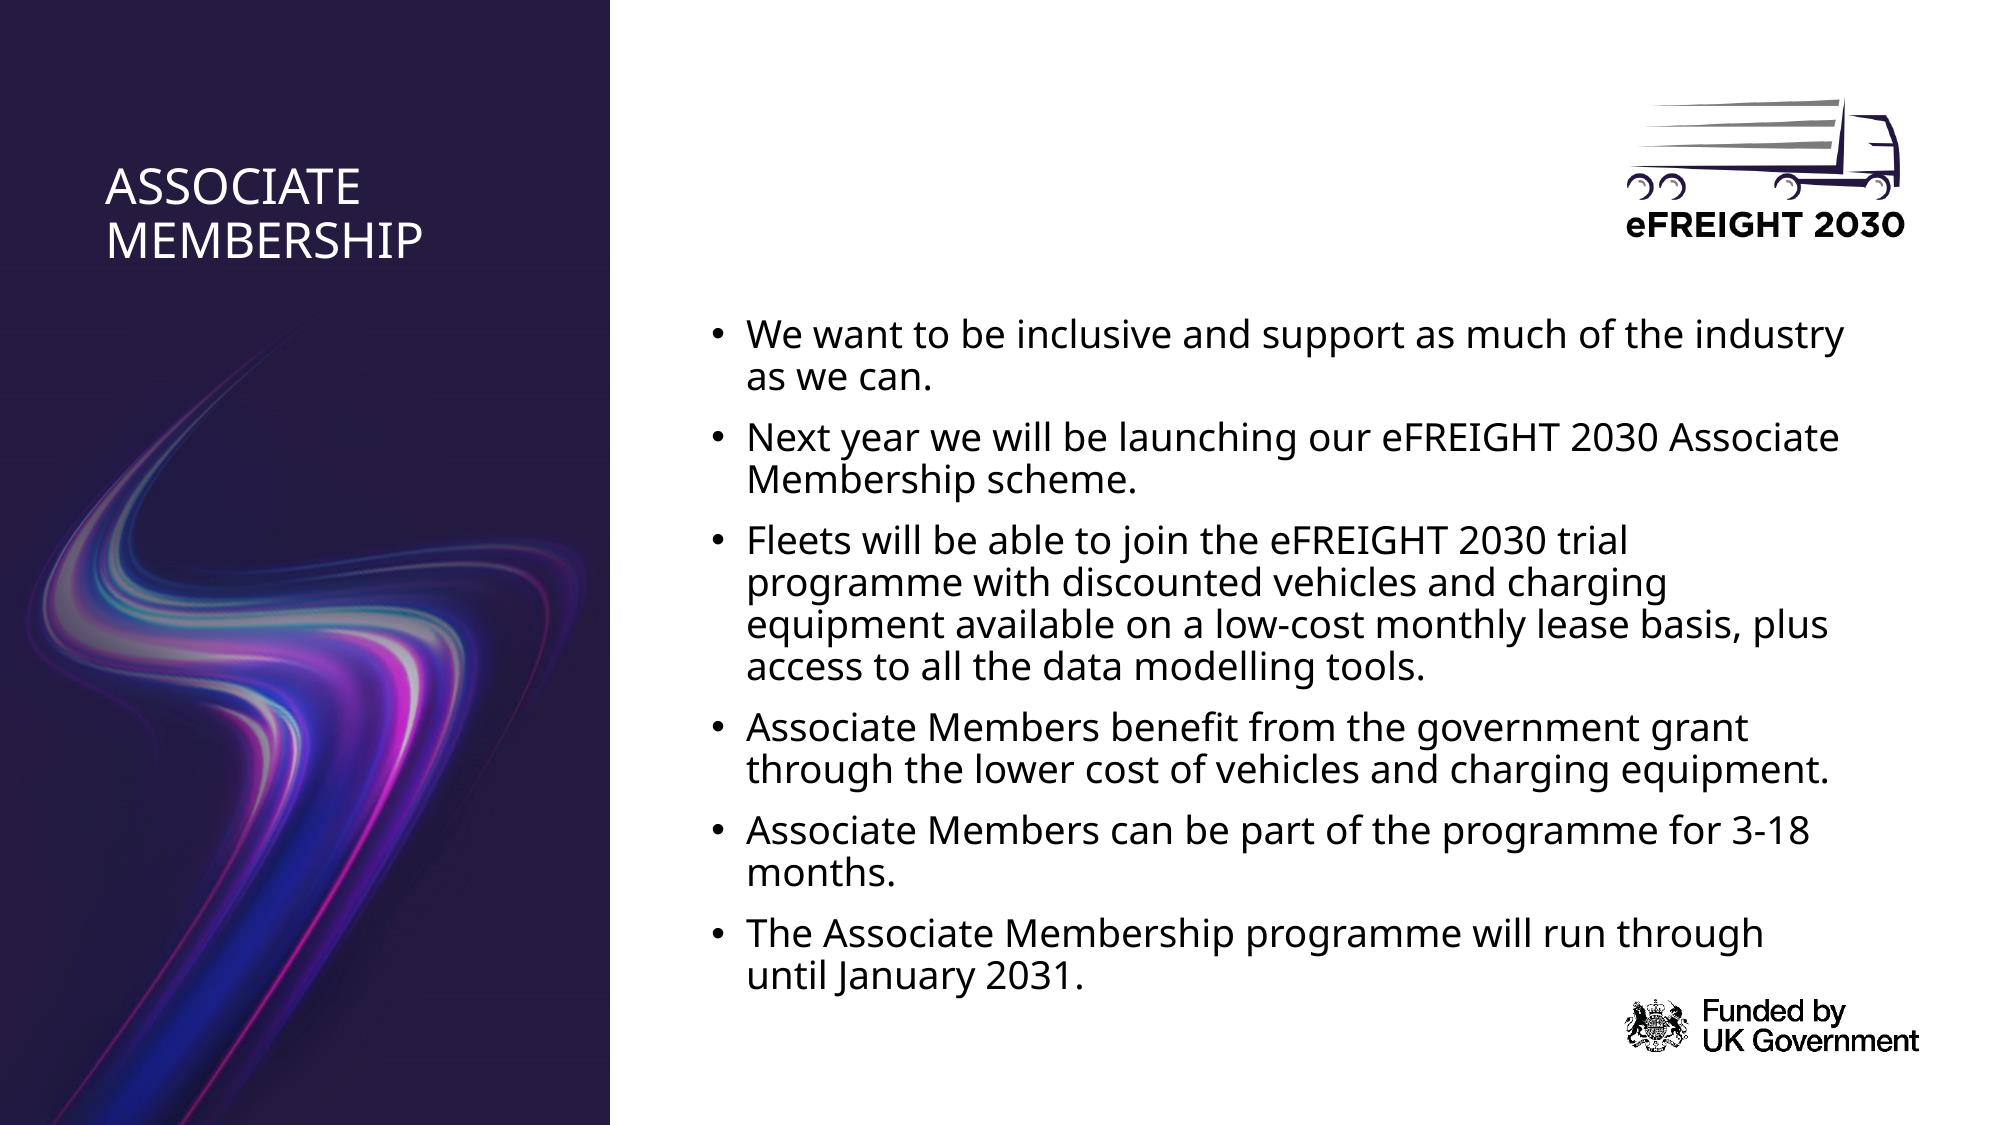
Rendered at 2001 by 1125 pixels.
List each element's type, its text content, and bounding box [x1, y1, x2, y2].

picture [1617, 991, 1926, 1059]
picture [0, 0, 610, 1125]
title Associate membership [90, 154, 597, 277]
list We want to be inclusive and support as much of the industry as we can. Next year we will be launching our eFREIGHT 2030 Associate Membership scheme. Fleets will be able to join the eFREIGHT 2030 trial programme with discounted vehicles and charging equipment available on a low-cost monthly lease basis, plus access to all the data modelling tools. Associate Members benefit from the government grant through the lower cost of vehicles and charging equipment. Associate Members can be part of the programme for 3-18 months. The Associate Membership programme will run through until January 2031. [696, 299, 1863, 1014]
